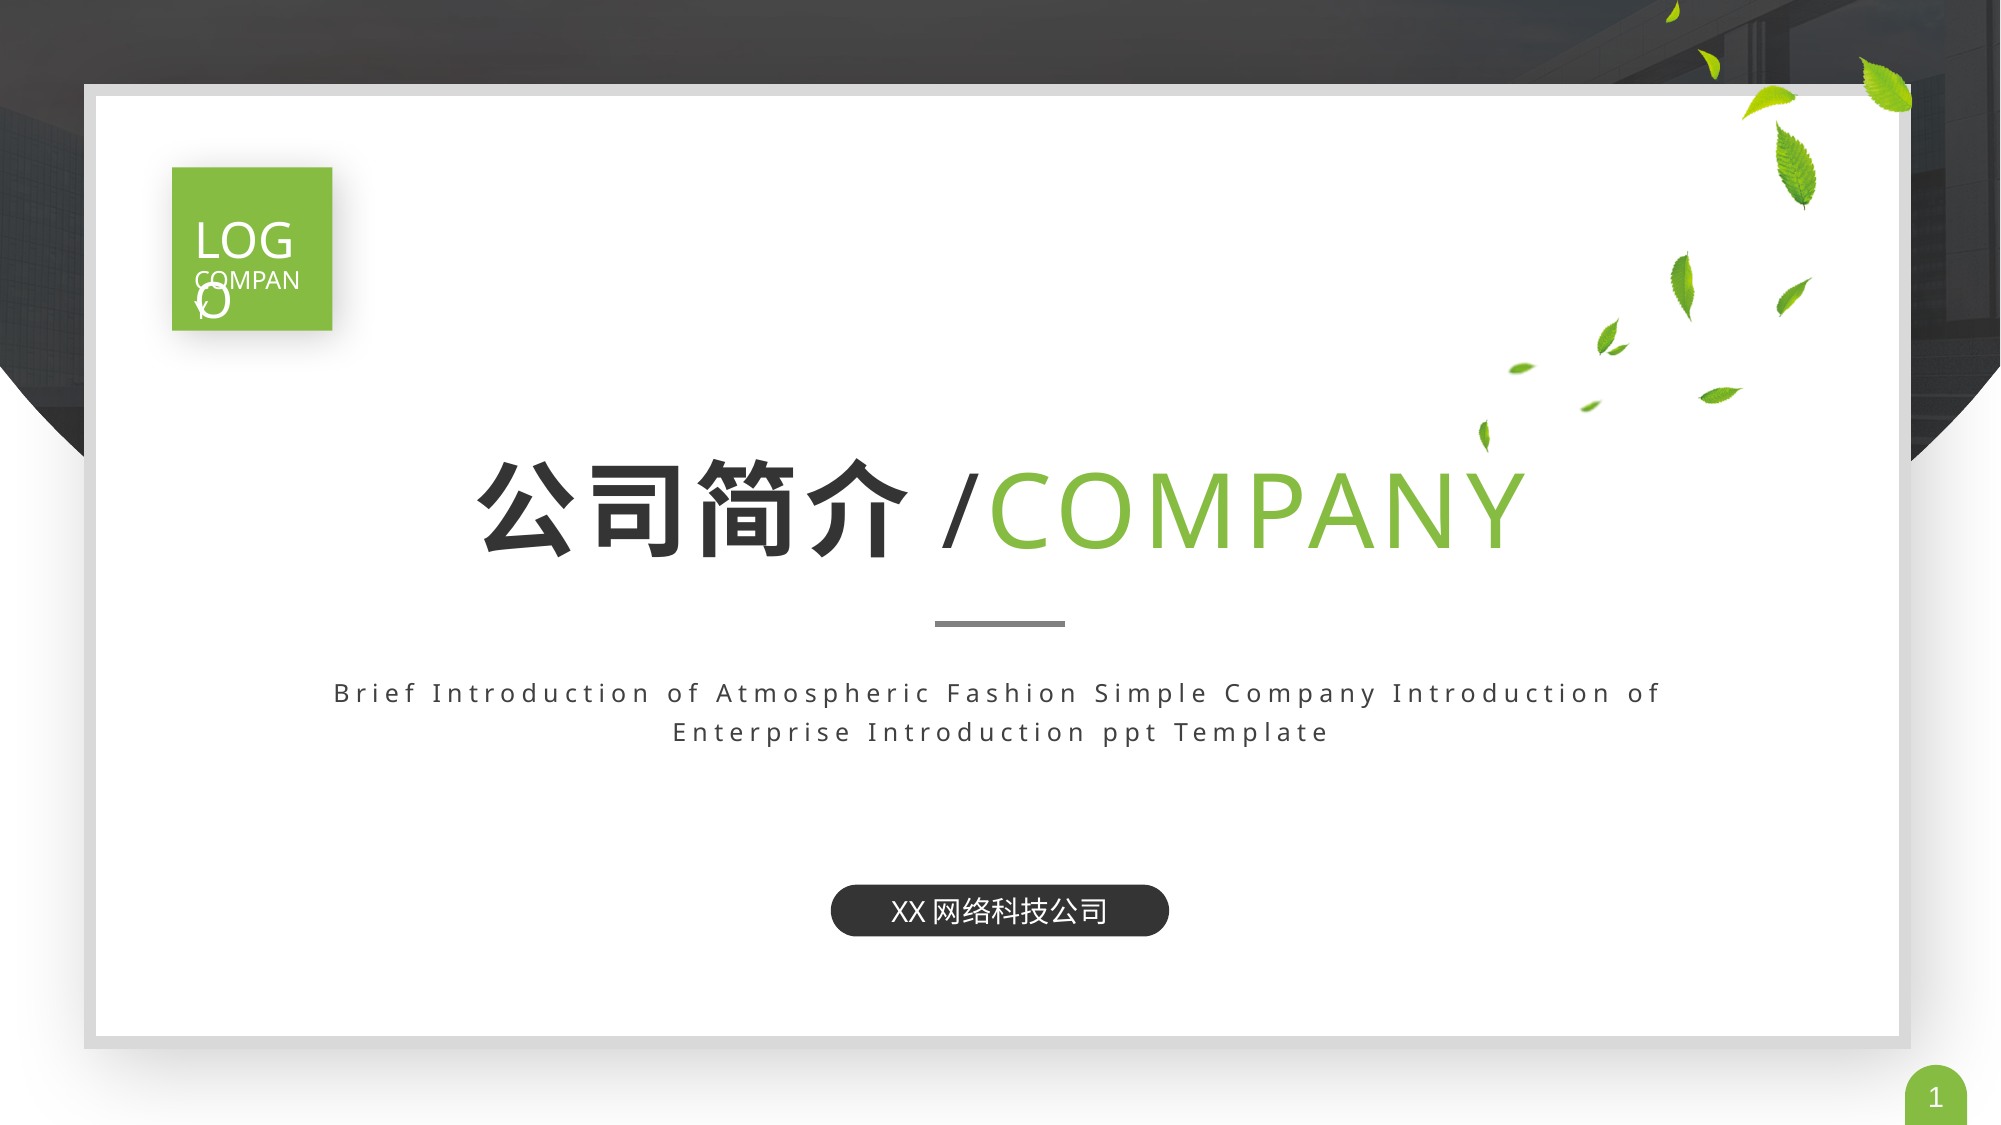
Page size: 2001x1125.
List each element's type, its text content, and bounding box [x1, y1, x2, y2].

picture [1463, 0, 1913, 483]
text_box 公司简介/COMPANY [459, 437, 1541, 578]
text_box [172, 167, 333, 331]
text_box XX网络科技公司 [829, 883, 1171, 938]
text_box Brief Introduction of Atmospheric Fashion Simple Company Introduction of Enterprise Introduction ppt Template [276, 660, 1724, 754]
